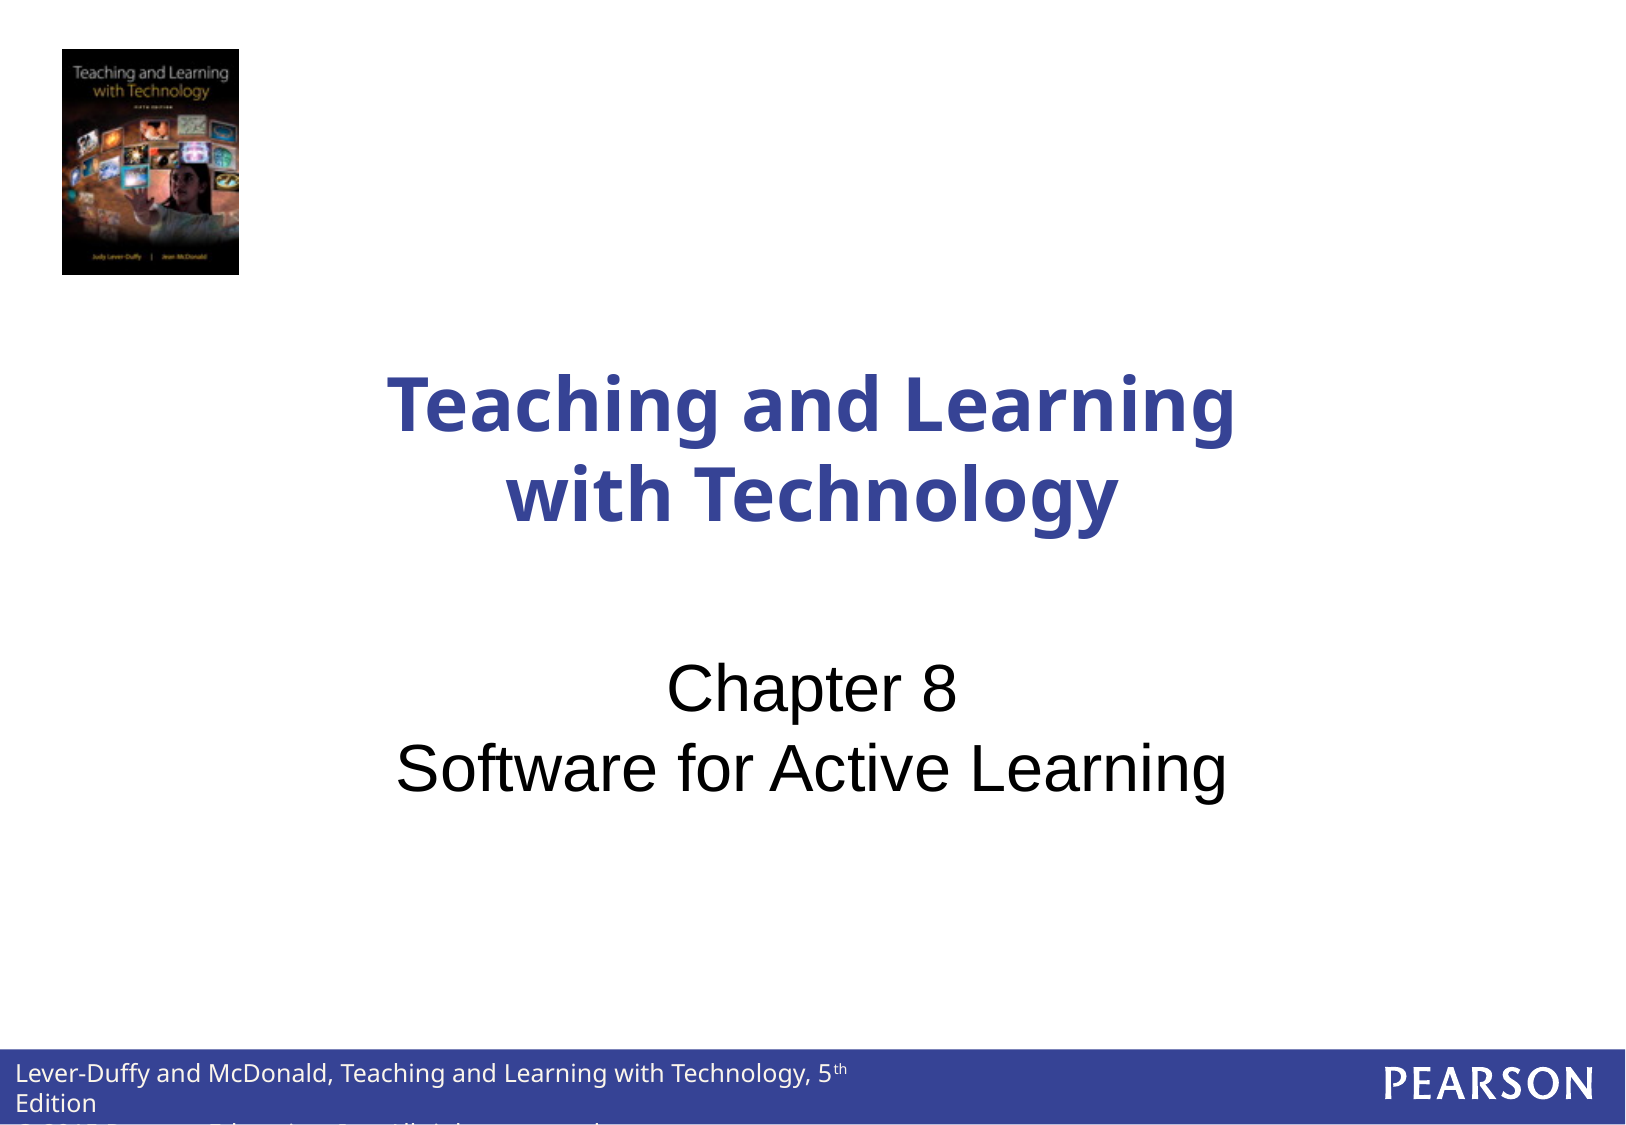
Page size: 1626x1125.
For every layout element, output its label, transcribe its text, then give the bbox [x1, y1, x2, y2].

title Teaching and Learning with Technology [121, 349, 1504, 591]
subtitle Chapter 8 Software for Active Learning [243, 637, 1382, 925]
picture [62, 49, 240, 276]
